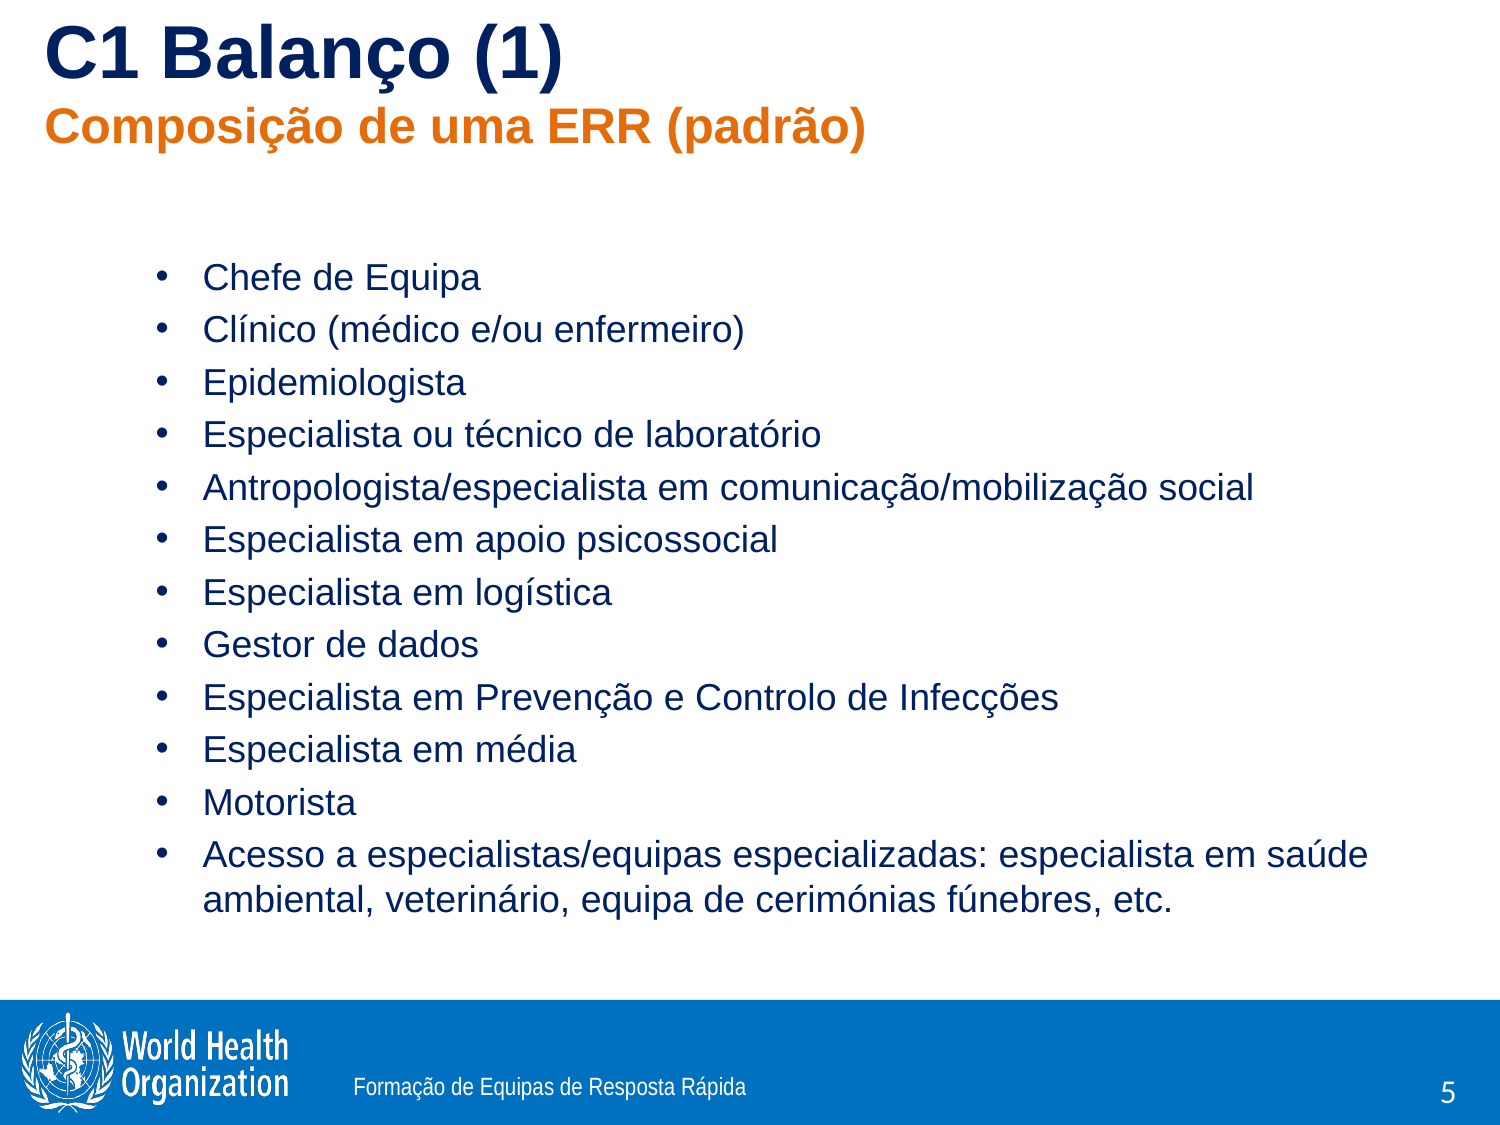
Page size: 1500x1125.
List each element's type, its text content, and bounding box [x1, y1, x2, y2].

picture [21, 1012, 288, 1113]
title C1 Balanço (1) Composição de uma ERR (padrão) [29, 45, 1425, 233]
list Chefe de Equipa Clínico (médico e/ou enfermeiro) Epidemiologista Especialista ou técnico de laboratório Antropologista/especialista em comunicação/mobilização social Especialista em apoio psicossocial Especialista em logística Gestor de dados Especialista em Prevenção e Controlo de Infecções Especialista em média Motorista Acesso a especialistas/equipas especializadas: especialista em saúde ambiental, veterinário, equipa de cerimónias fúnebres, etc. [75, 245, 1425, 988]
